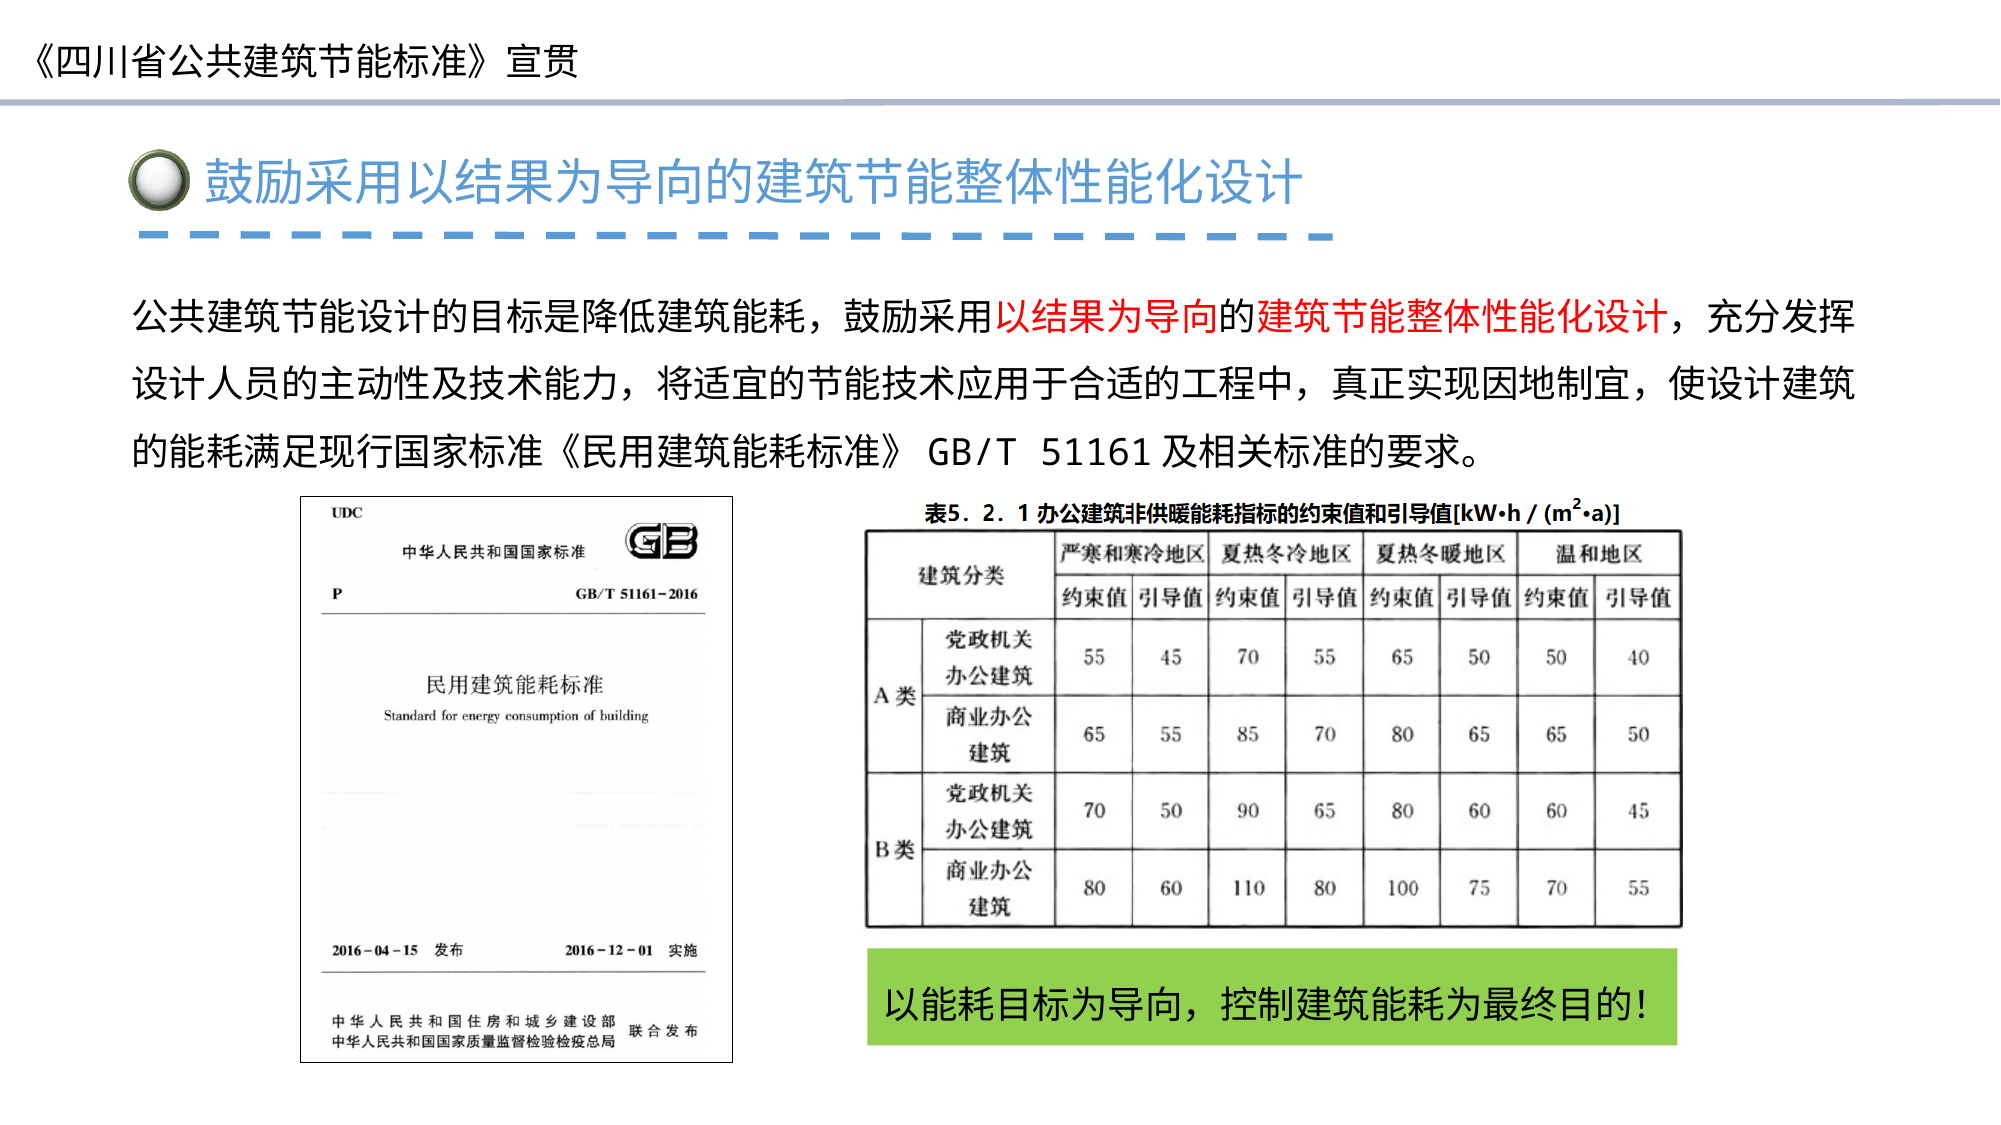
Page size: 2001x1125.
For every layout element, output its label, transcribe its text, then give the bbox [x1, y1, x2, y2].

picture [299, 496, 733, 1063]
text_box 鼓励采用以结果为导向的建筑节能整体性能化设计 [189, 149, 1511, 223]
picture [128, 149, 190, 211]
text_box 以能耗目标为导向，控制建筑能耗为最终目的！ [867, 948, 1678, 1046]
text_box 公共建筑节能设计的目标是降低建筑能耗，鼓励采用以结果为导向的建筑节能整体性能化设计，充分发挥设计人员的主动性及技术能力，将适宜的节能技术应用于合适的工程中，真正实现因地制宜，使设计建筑的能耗满足现行国家标准《民用建筑能耗标准》GB/T 51161及相关标准的要求。 [116, 262, 1876, 457]
picture [850, 489, 1699, 940]
